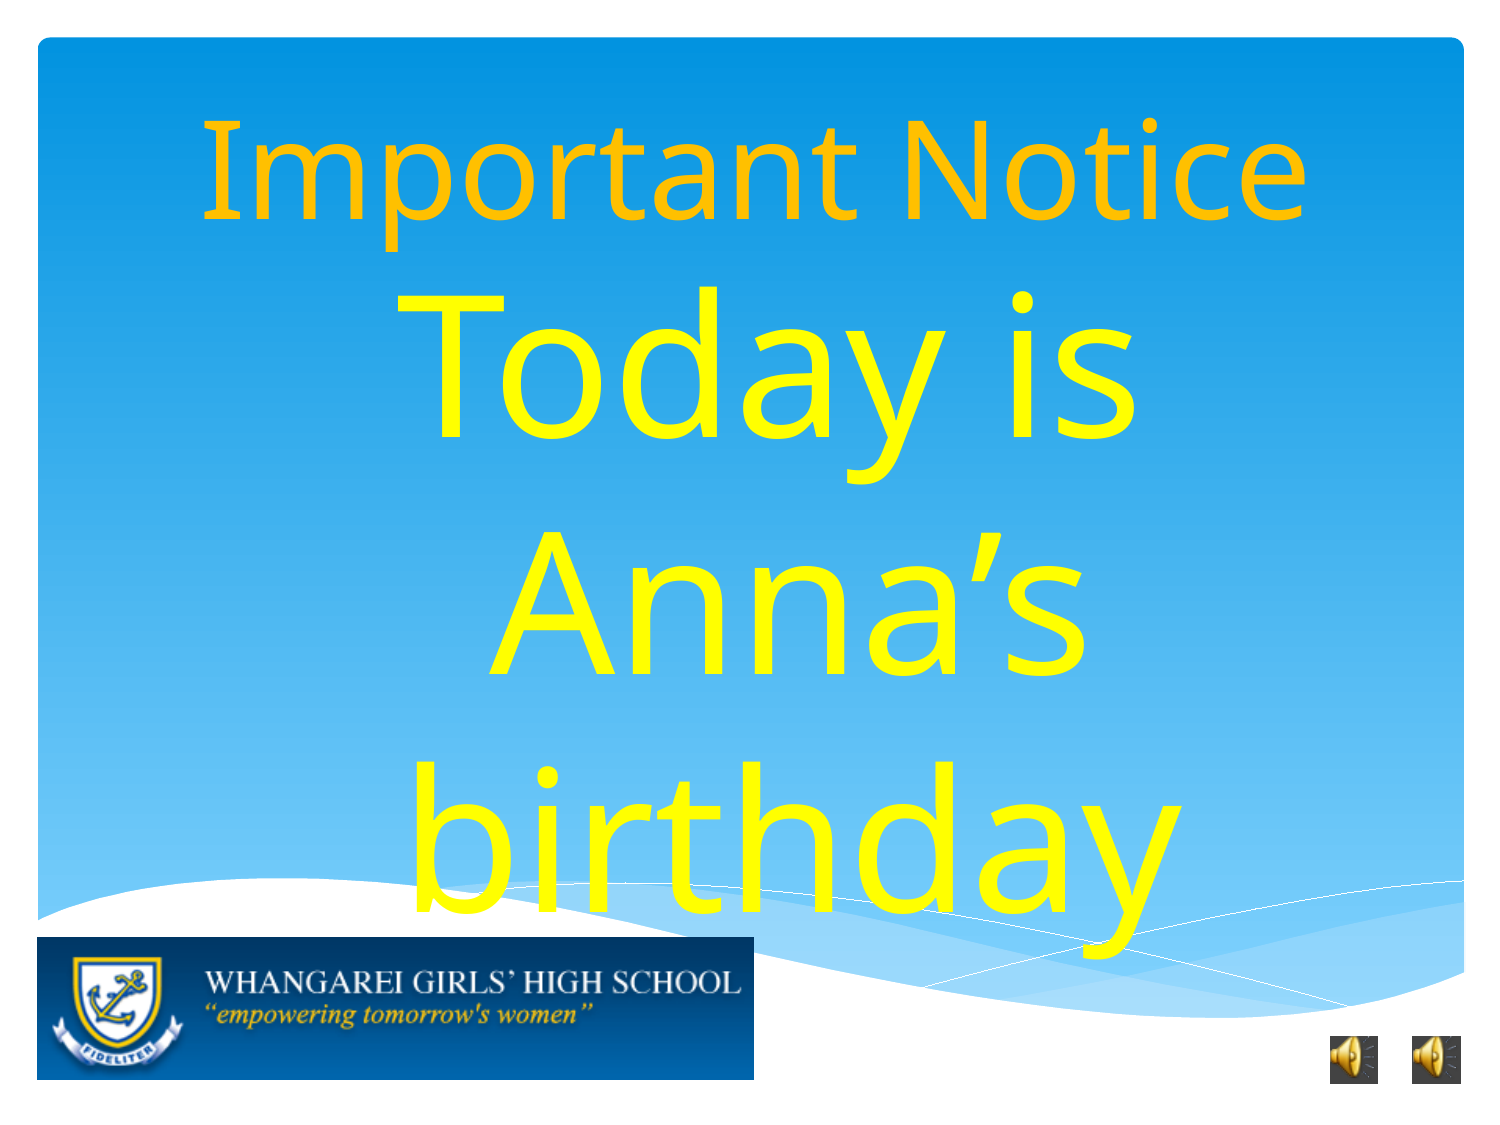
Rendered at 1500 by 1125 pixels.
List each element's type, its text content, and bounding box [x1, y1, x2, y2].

text_box Today is Anna’s birthday [149, 231, 1391, 963]
picture [1411, 1034, 1462, 1086]
picture [37, 937, 754, 1080]
picture [1328, 1034, 1380, 1086]
text_box Important Notice [149, 37, 1362, 255]
